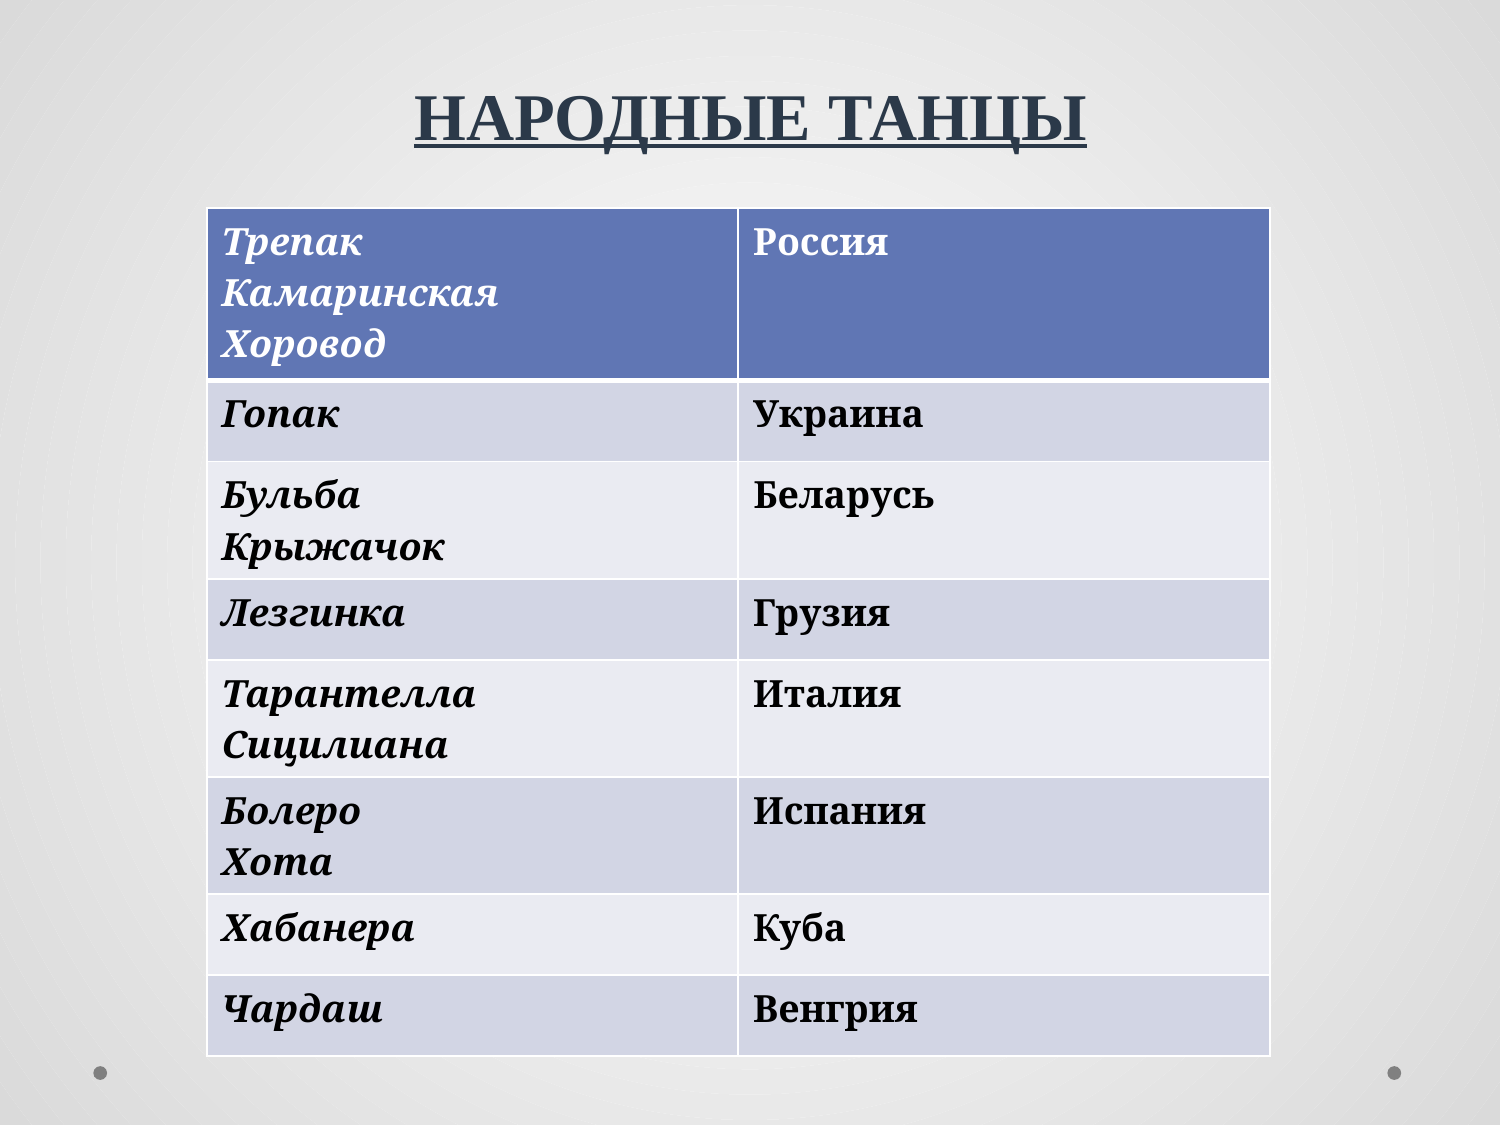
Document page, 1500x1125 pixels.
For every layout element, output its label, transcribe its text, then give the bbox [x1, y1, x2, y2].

table_cell Лезгинка [208, 580, 737, 659]
table_header Трепак Камаринская Хоровод [208, 209, 737, 378]
table_cell Куба [739, 895, 1269, 974]
table_cell Хабанера [208, 895, 737, 974]
table_cell Грузия [739, 580, 1269, 659]
table_cell Болеро Хота [208, 778, 737, 893]
text_box [53, 172, 1425, 1047]
text_box НАРОДНЫЕ ТАНЦЫ [182, 30, 1319, 161]
table_cell Италия [739, 661, 1269, 776]
table_cell Тарантелла Сицилиана [208, 661, 737, 776]
table_cell Украина [739, 383, 1269, 461]
table_cell Бульба Крыжачок [208, 462, 737, 578]
table_header Россия [739, 209, 1269, 378]
table_cell Чардаш [208, 976, 737, 1055]
table_cell Венгрия [739, 976, 1269, 1055]
table_cell Испания [739, 778, 1269, 893]
table_cell Беларусь [739, 462, 1269, 578]
table_cell Гопак [208, 383, 737, 461]
